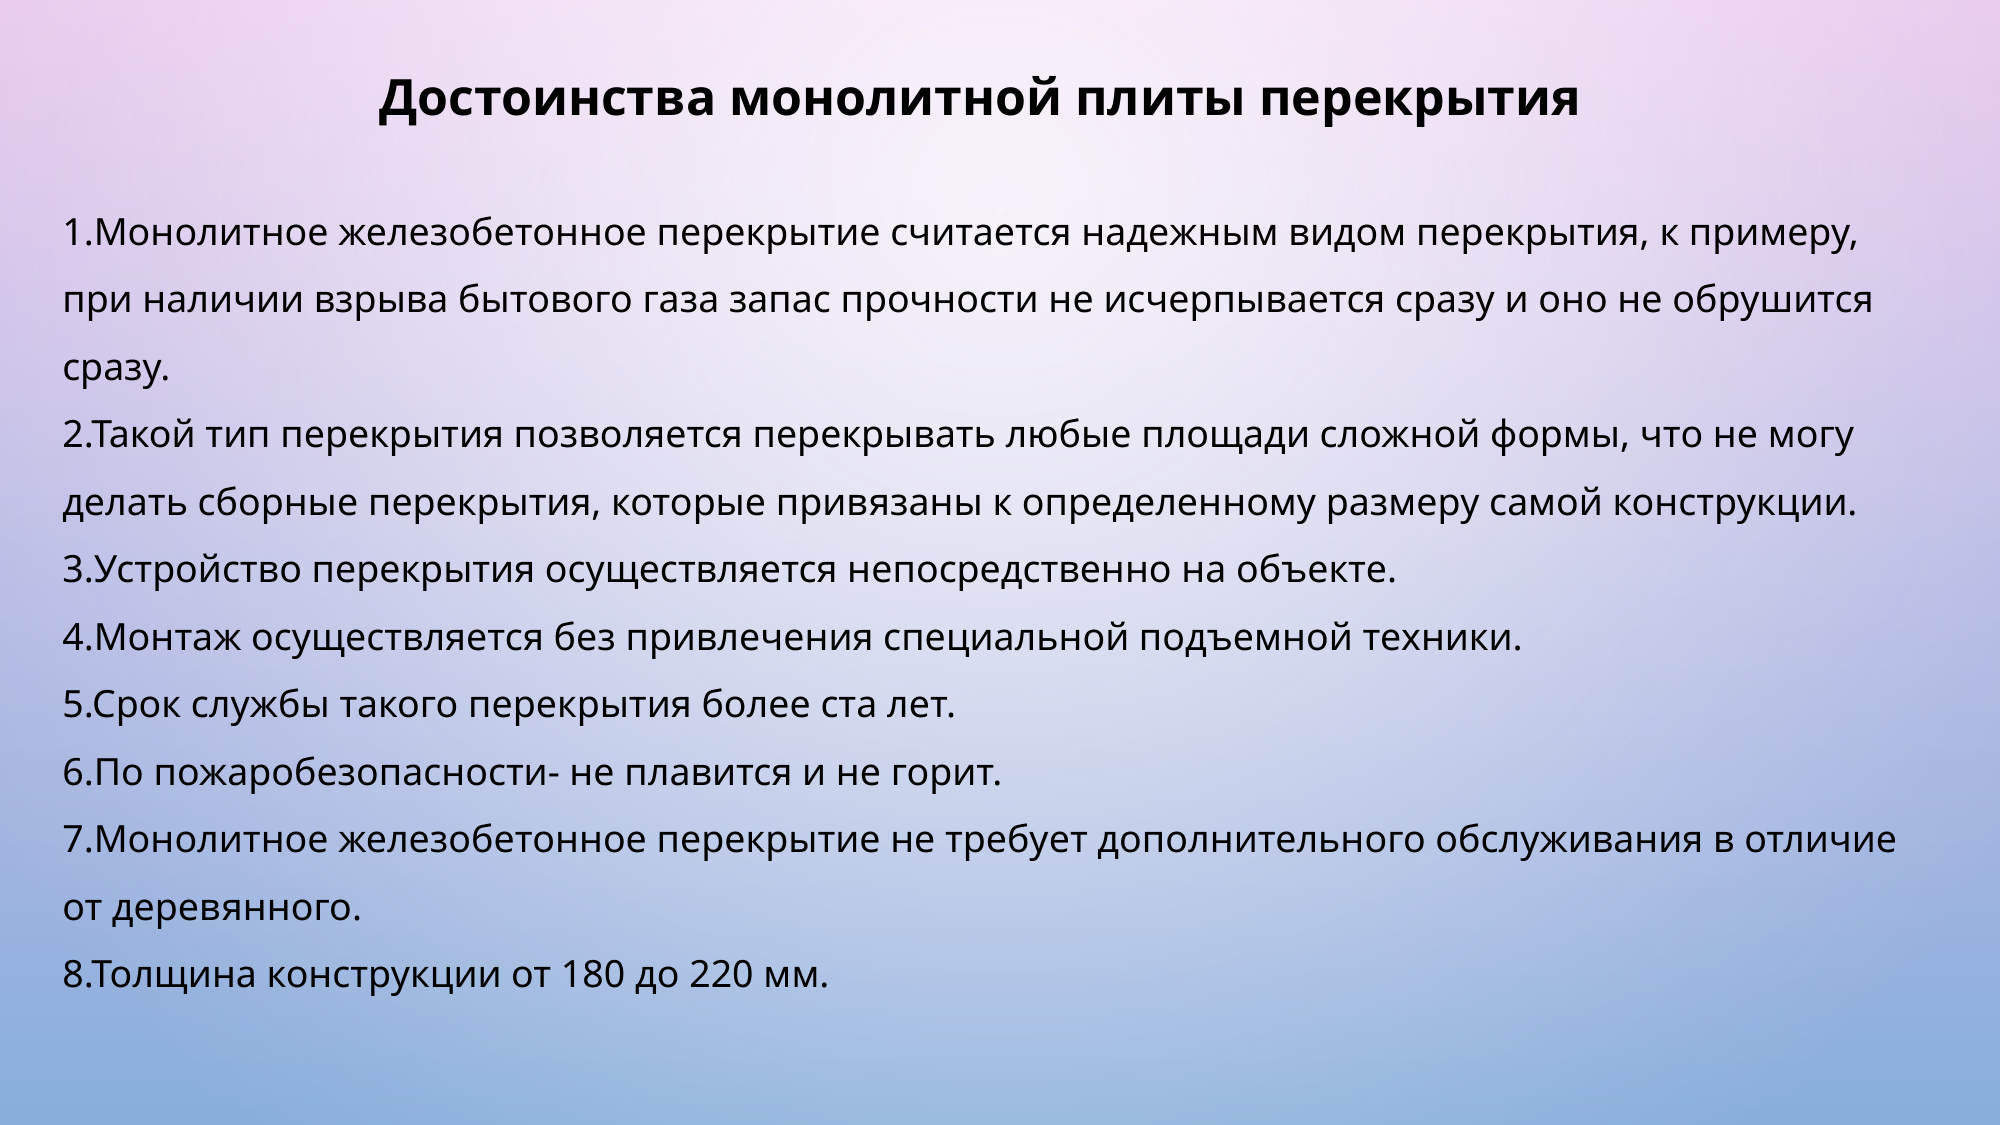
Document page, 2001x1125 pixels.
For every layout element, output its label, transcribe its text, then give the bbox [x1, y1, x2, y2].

text_box Достоинства монолитной плиты перекрытия 1.Монолитное железобетонное перекрытие считается надежным видом перекрытия, к примеру, при наличии взрыва бытового газа запас прочности не исчерпывается сразу и оно не обрушится сразу. 2.Такой тип перекрытия позволяется перекрывать любые площади сложной формы, что не могу делать сборные перекрытия, которые привязаны к определенному размеру самой конструкции. 3.Устройство перекрытия осуществляется непосредственно на объекте. 4.Монтаж осуществляется без привлечения специальной подъемной техники. 5.Срок службы такого перекрытия более ста лет. 6.По пожаробезопасности- не плавится и не горит. 7.Монолитное железобетонное перекрытие не требует дополнительного обслуживания в отличие от деревянного. 8.Толщина конструкции от 180 до 220 мм. [47, 57, 1914, 1003]
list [0, 0, 2000, 615]
